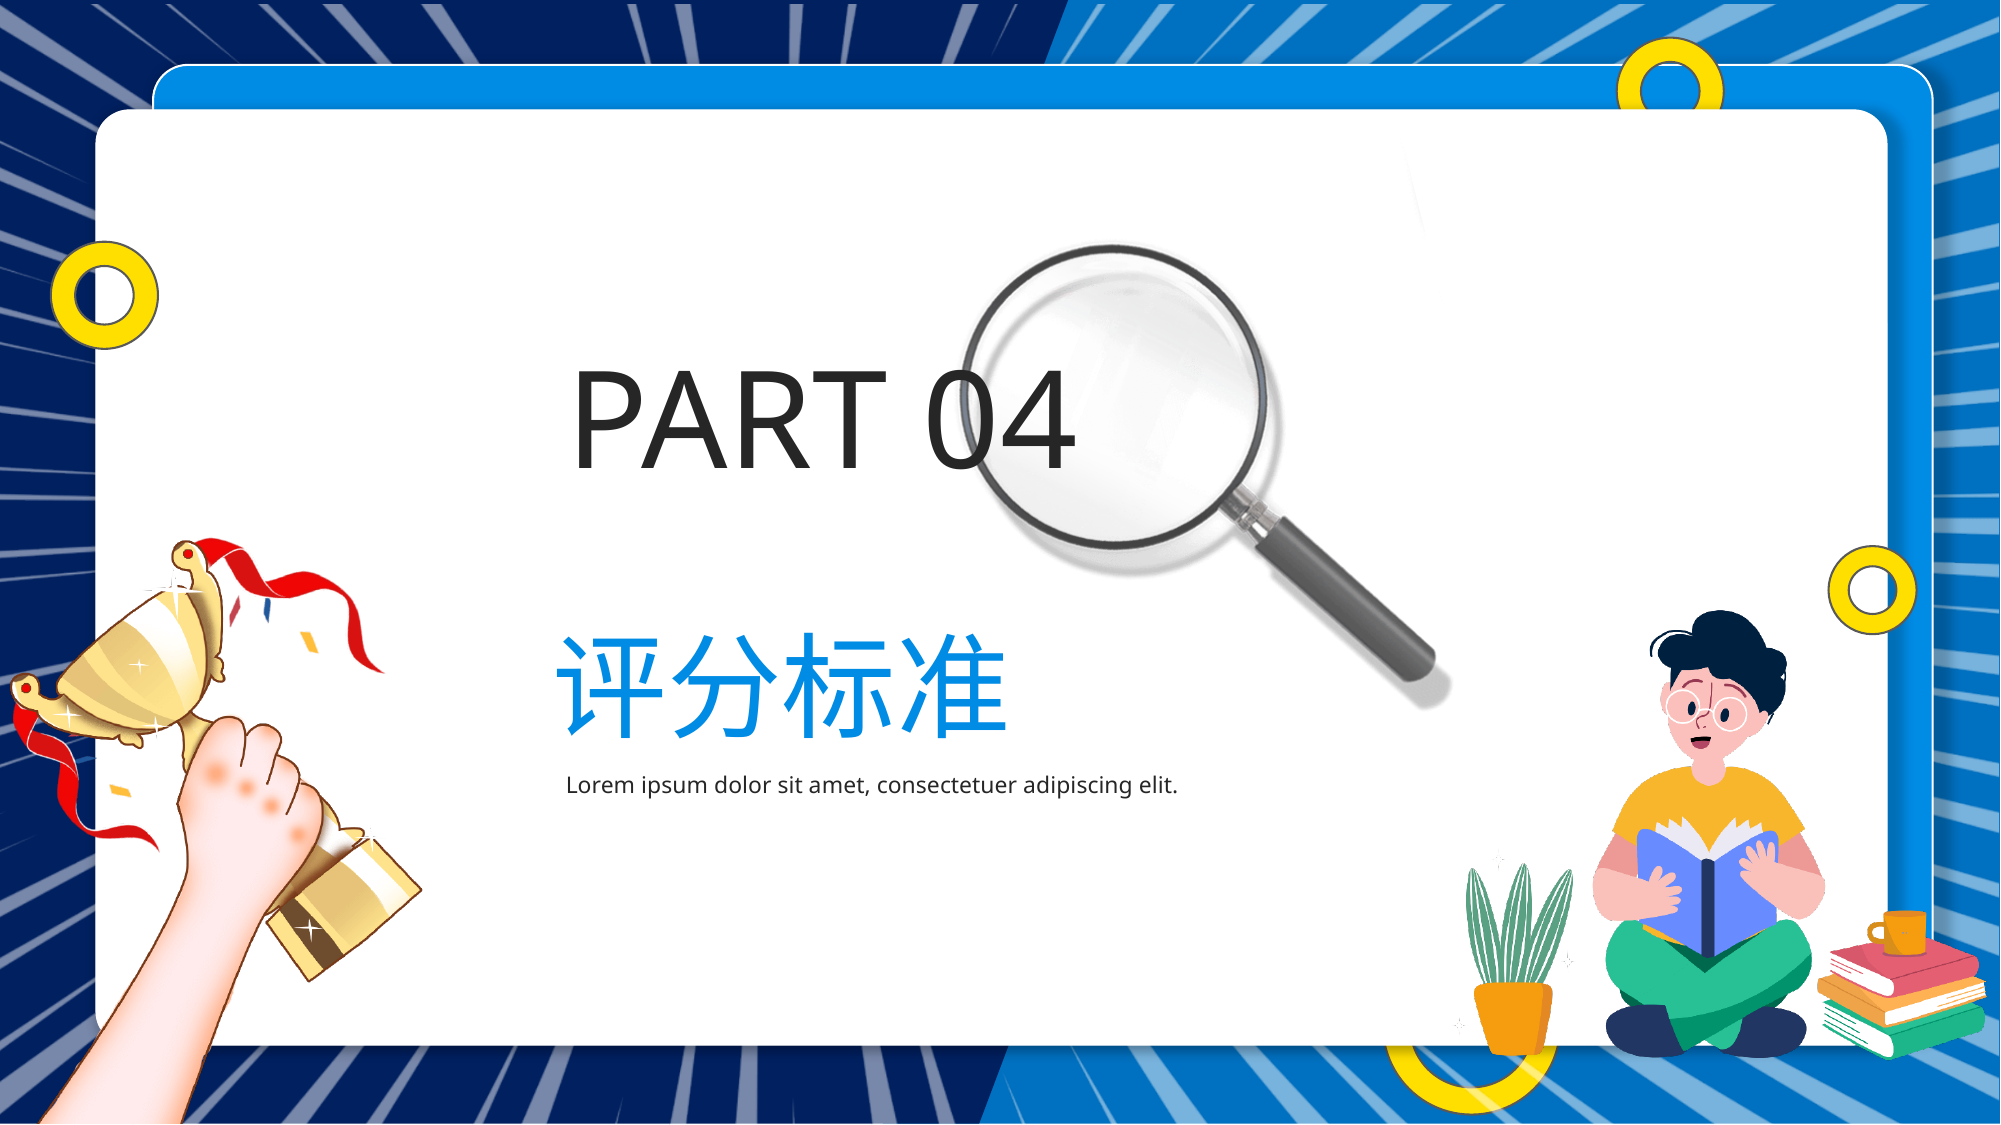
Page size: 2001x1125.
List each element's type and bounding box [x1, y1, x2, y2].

text_box [0, 0, 2000, 4]
picture [0, 4, 2001, 1125]
